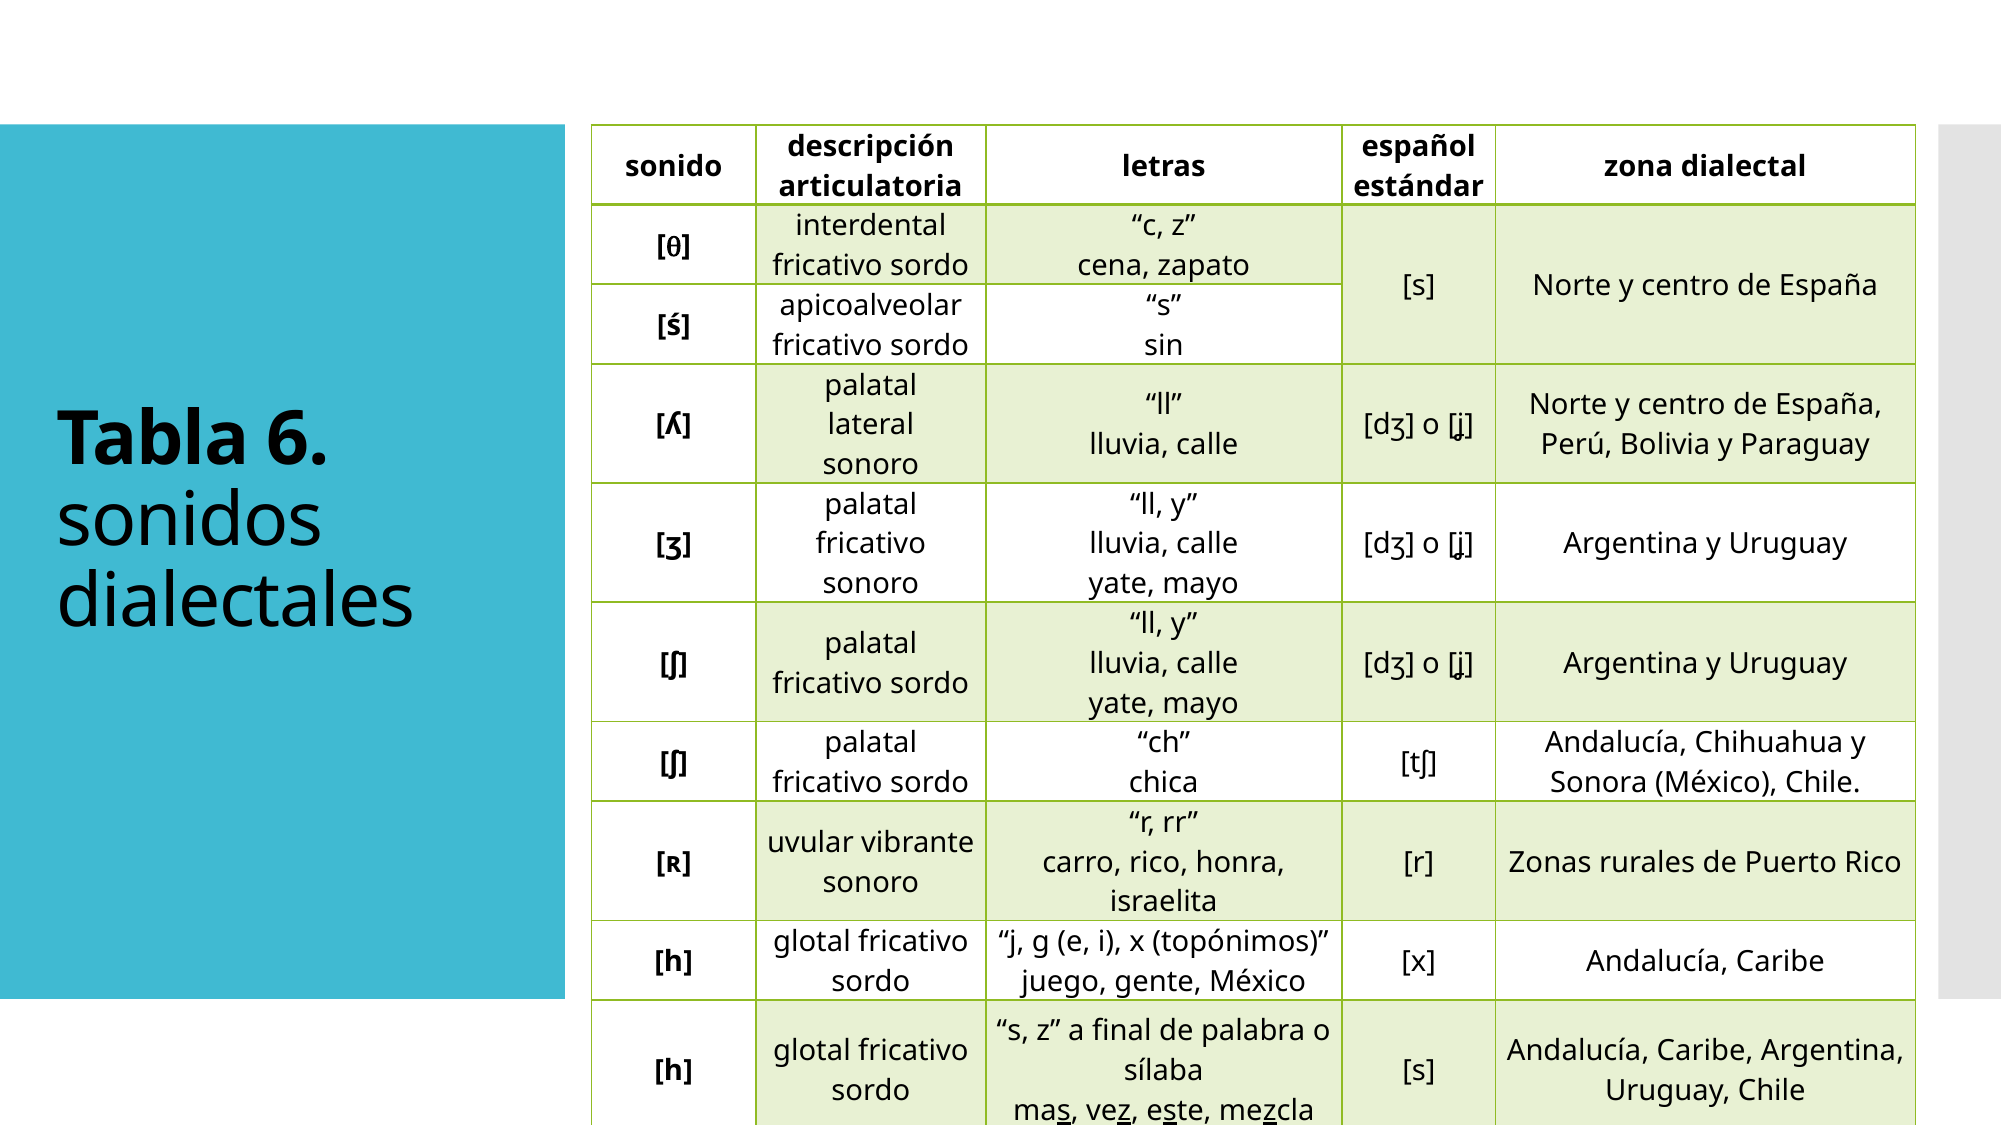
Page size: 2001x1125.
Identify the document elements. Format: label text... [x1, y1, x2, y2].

table_cell [ś] [592, 285, 755, 363]
table_cell “ll” lluvia, calle [987, 365, 1341, 482]
table_cell [dʒ] o [ʝ] [1343, 603, 1495, 721]
table_cell [h] [592, 1001, 755, 1125]
table_cell “c, z” cena, zapato [987, 206, 1341, 283]
table_cell interdental fricativo sordo [757, 206, 985, 283]
table_cell [h] [592, 921, 755, 999]
table_cell “ll, y” lluvia, calle yate, mayo [987, 603, 1341, 721]
table_header español estándar [1343, 126, 1495, 203]
table_cell [tʃ] [1343, 722, 1495, 800]
table_cell “s” sin [987, 285, 1341, 363]
table_cell [ʎ] [592, 365, 755, 482]
table_cell “s, z” a final de palabra o sílaba mas, vez, este, mezcla [987, 1001, 1341, 1125]
table_cell “ll, y” lluvia, calle yate, mayo [987, 484, 1341, 601]
table_cell [dʒ] o [ʝ] [1343, 365, 1495, 482]
title Tabla 6. sonidos dialectales [41, 184, 525, 940]
table_cell “ch” chica [987, 722, 1341, 800]
table_cell [r] [1343, 802, 1495, 920]
table_cell [s] [1343, 206, 1495, 363]
table_cell palatal fricativo sordo [757, 603, 985, 721]
table_cell apicoalveolar fricativo sordo [757, 285, 985, 363]
table_cell Zonas rurales de Puerto Rico [1496, 802, 1915, 920]
table_cell [dʒ] o [ʝ] [1343, 484, 1495, 601]
table_cell uvular vibrante sonoro [757, 802, 985, 920]
table_cell [] [592, 206, 755, 283]
table_cell Andalucía, Caribe [1496, 921, 1915, 999]
table_cell [ʃ] [592, 722, 755, 800]
table_cell [ʀ] [592, 802, 755, 920]
table_cell glotal fricativo sordo [757, 921, 985, 999]
table_cell Andalucía, Caribe, Argentina, Uruguay, Chile [1496, 1001, 1915, 1125]
table_cell palatal fricativo sordo [757, 722, 985, 800]
table_header letras [987, 126, 1341, 203]
table_cell “r, rr” carro, rico, honra, israelita [987, 802, 1341, 920]
table_cell palatal lateral sonoro [757, 365, 985, 482]
table_cell Norte y centro de España [1496, 206, 1915, 363]
table_cell glotal fricativo sordo [757, 1001, 985, 1125]
table_cell Andalucía, Chihuahua y Sonora (México), Chile. [1496, 722, 1915, 800]
table_cell Norte y centro de España, Perú, Bolivia y Paraguay [1496, 365, 1915, 482]
table_header zona dialectal [1496, 126, 1915, 203]
table_cell palatal fricativo sonoro [757, 484, 985, 601]
table_header descripción articulatoria [757, 126, 985, 203]
table_header sonido [592, 126, 755, 203]
table_cell [ʃ] [592, 603, 755, 721]
table_cell Argentina y Uruguay [1496, 603, 1915, 721]
table_cell [ʒ] [592, 484, 755, 601]
table_cell [s] [1343, 1001, 1495, 1125]
table_cell Argentina y Uruguay [1496, 484, 1915, 601]
table_cell “j, g (e, i), x (topónimos)” juego, gente, México [987, 921, 1341, 999]
table_cell [x] [1343, 921, 1495, 999]
